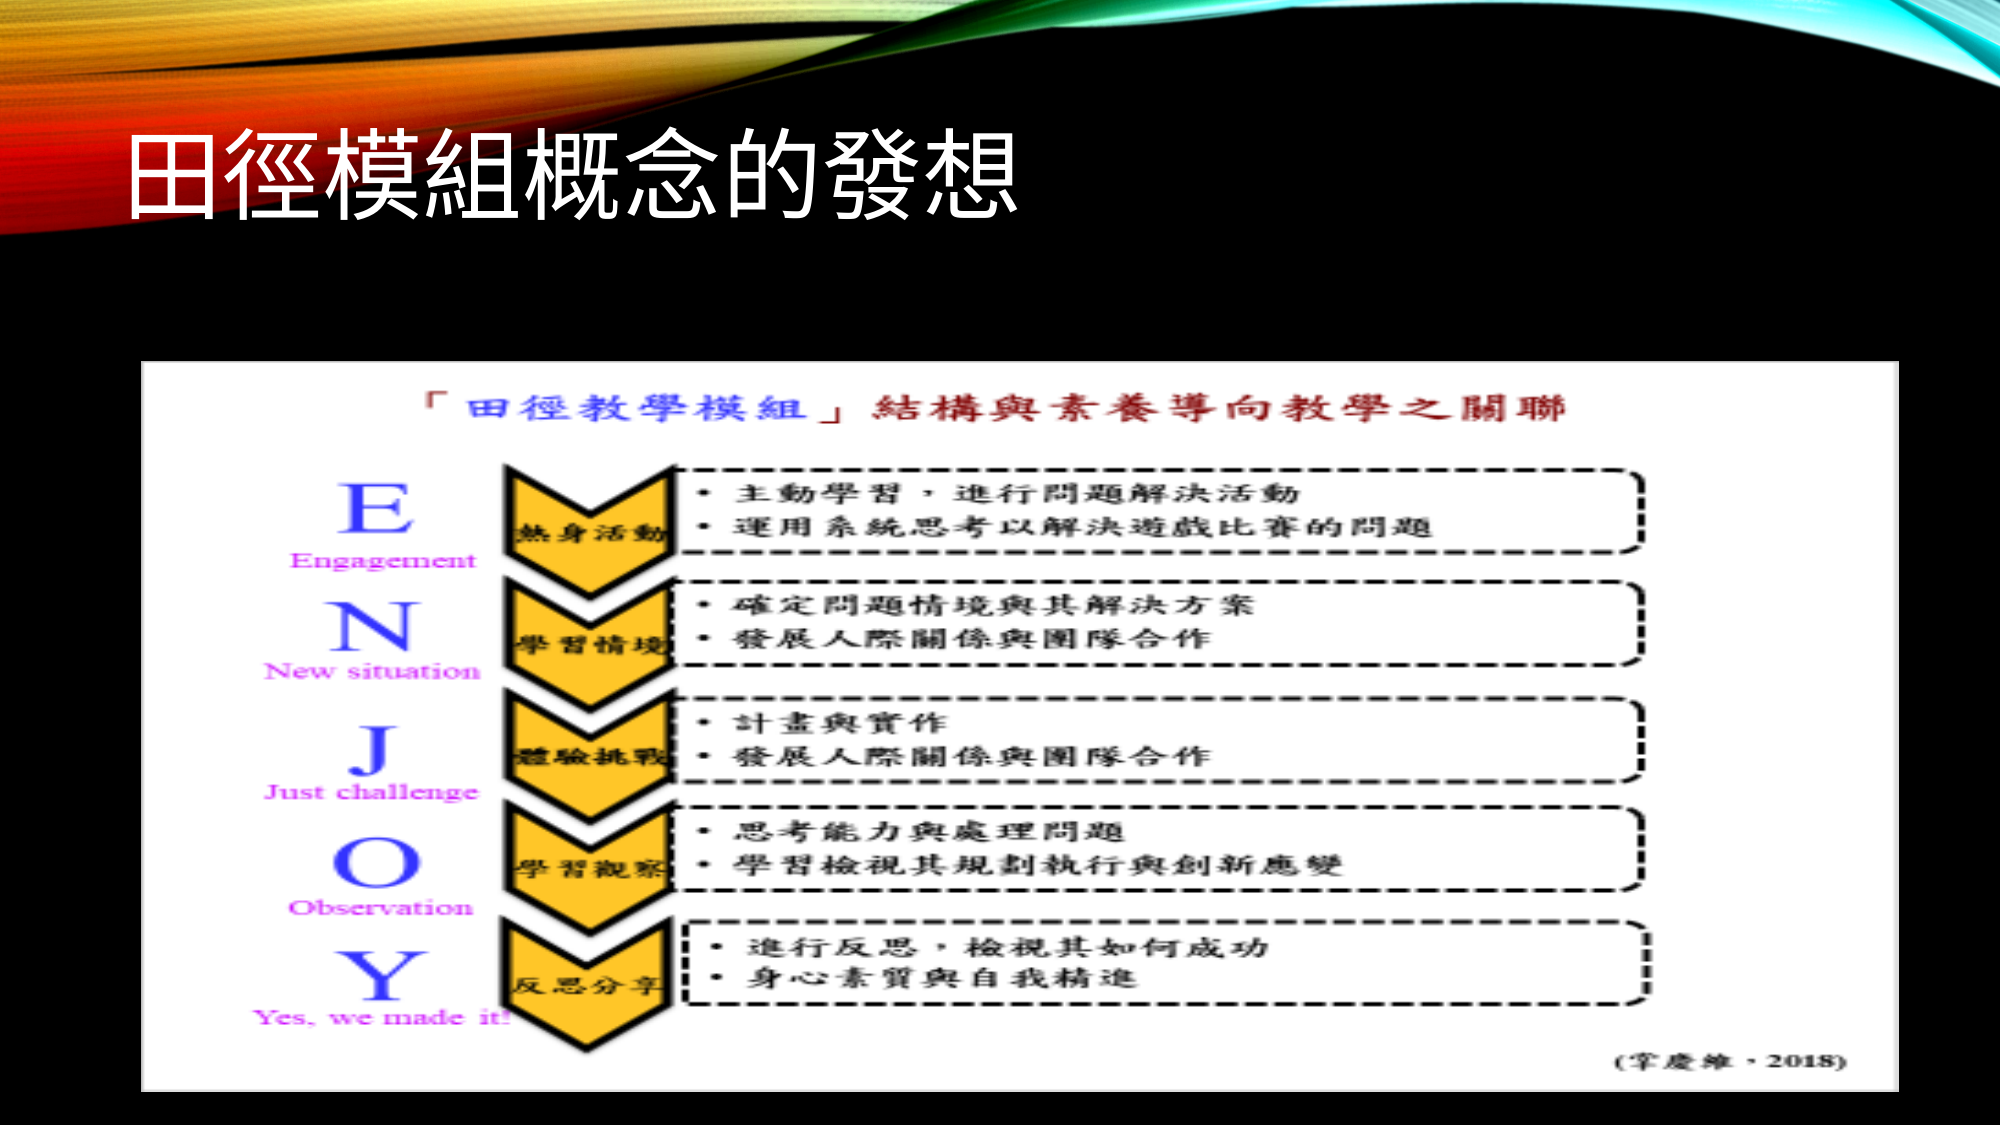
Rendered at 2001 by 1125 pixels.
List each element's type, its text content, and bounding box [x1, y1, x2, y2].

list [140, 361, 1900, 1093]
picture [0, 0, 2000, 237]
title 田徑模組概念的發想 [107, 74, 1520, 287]
